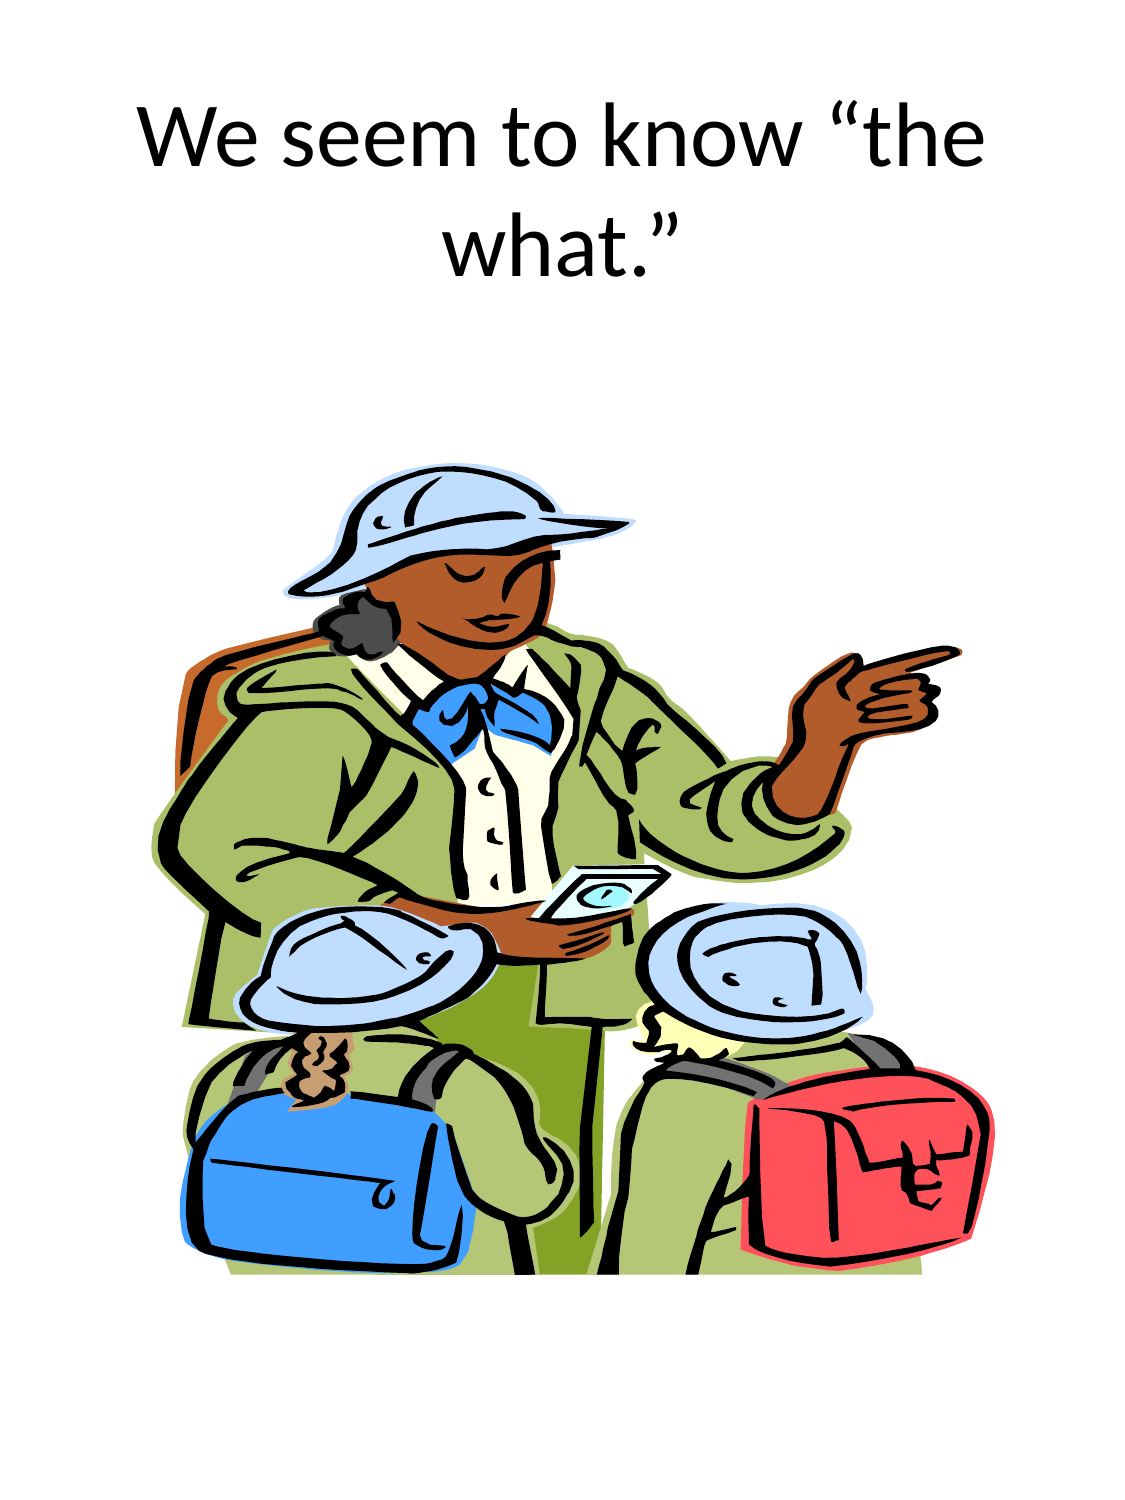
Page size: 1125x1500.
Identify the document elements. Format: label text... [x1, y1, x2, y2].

picture [149, 462, 1001, 1276]
title We seem to know “the what.” [56, 60, 1069, 310]
